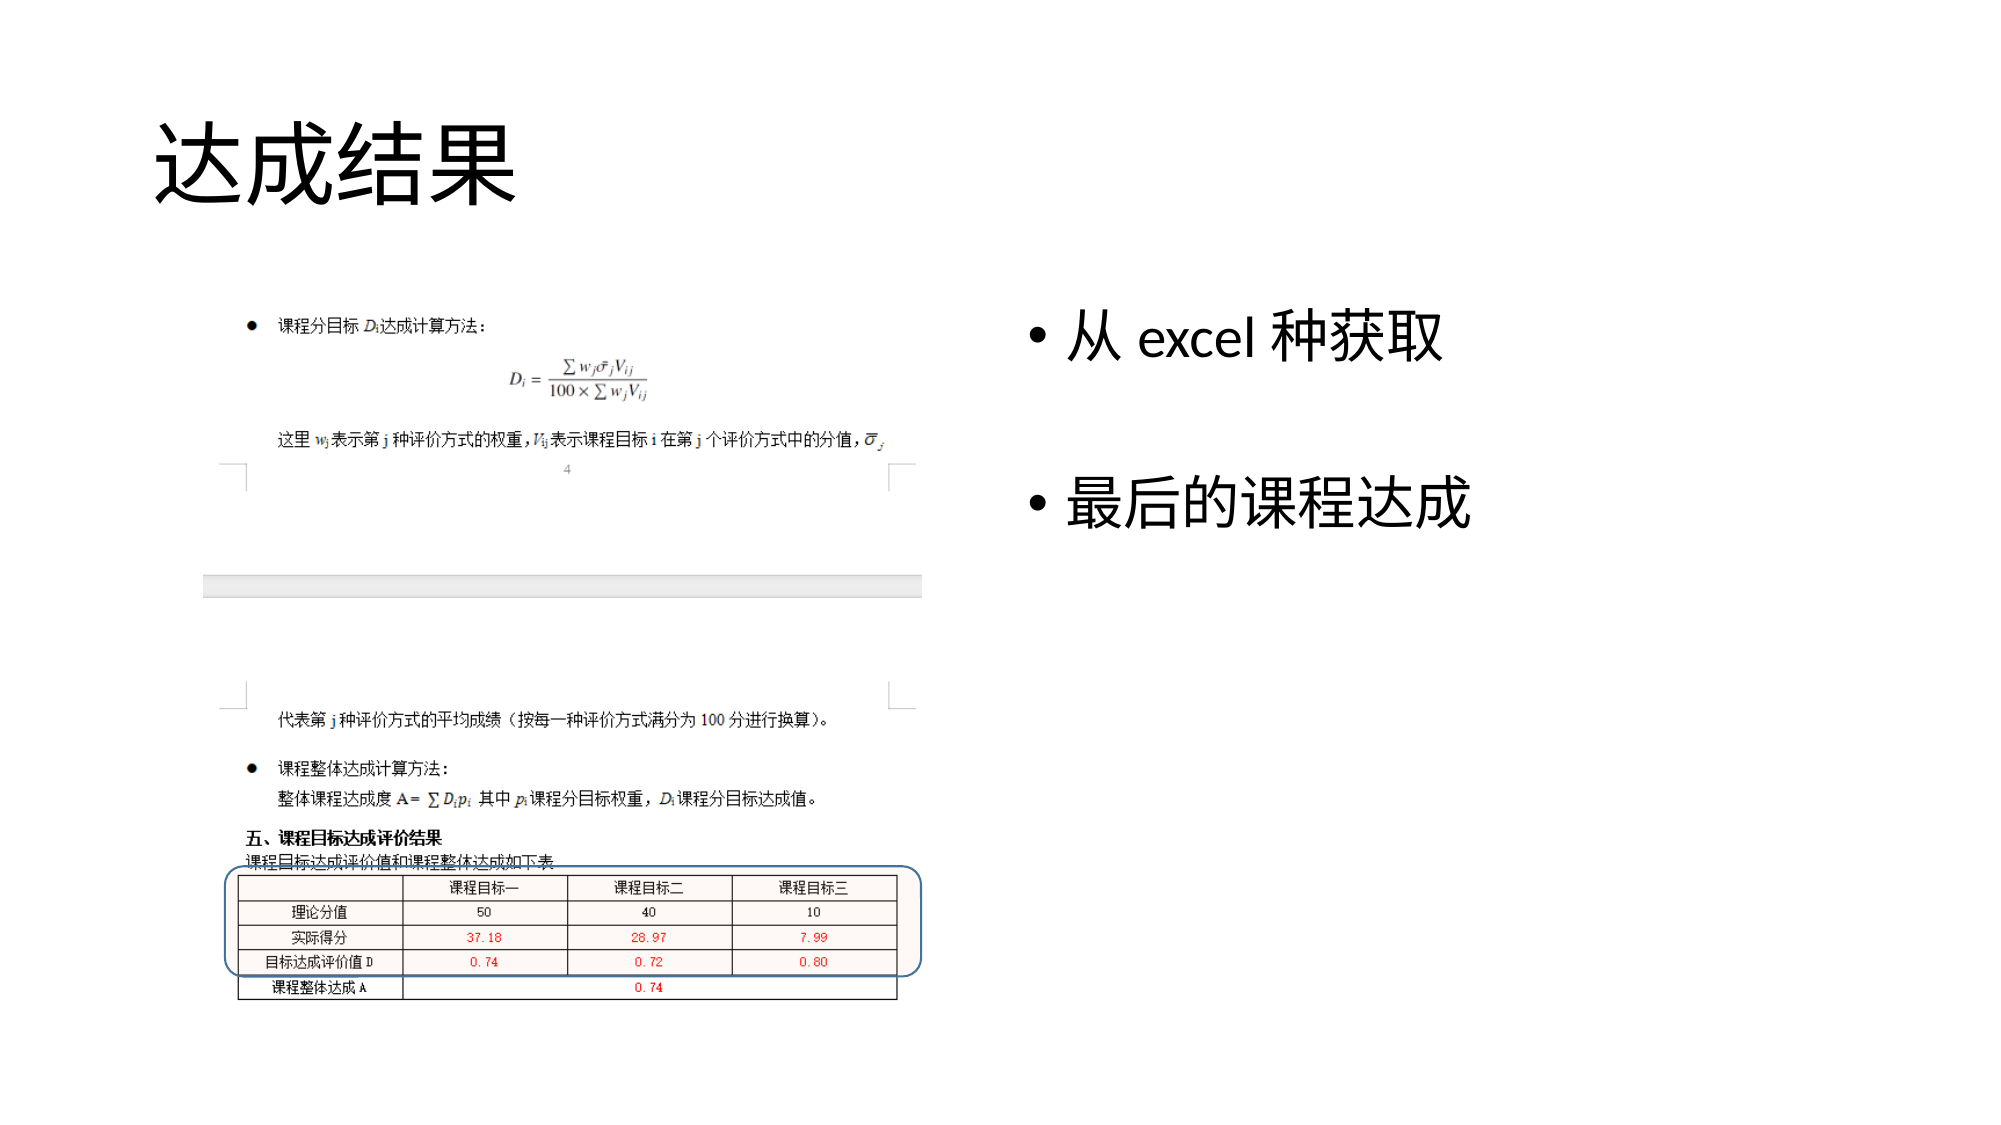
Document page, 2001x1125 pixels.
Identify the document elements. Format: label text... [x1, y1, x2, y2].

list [203, 299, 922, 1014]
title 达成结果 [137, 59, 1863, 278]
